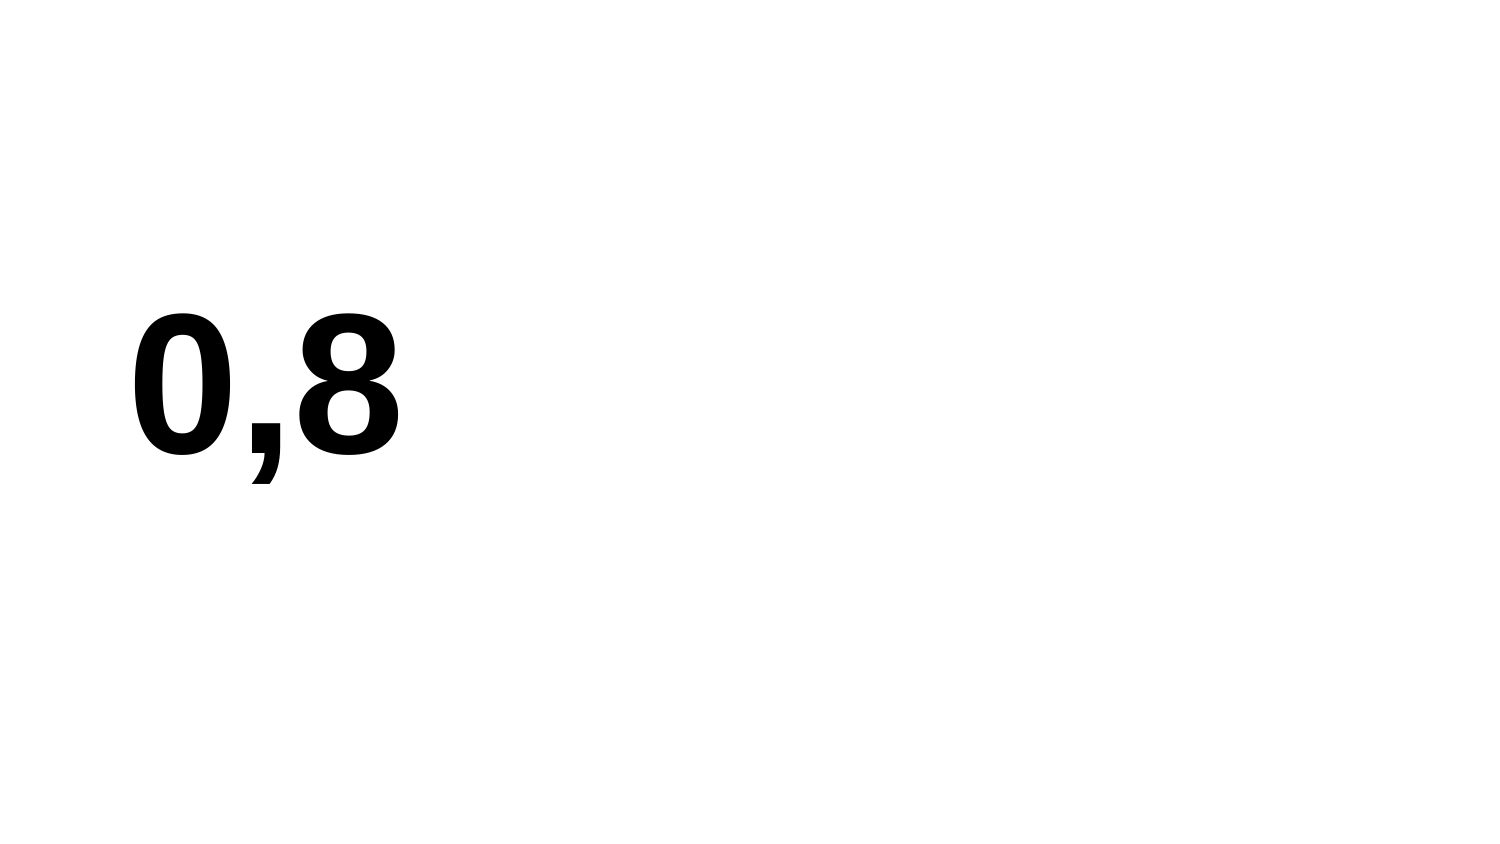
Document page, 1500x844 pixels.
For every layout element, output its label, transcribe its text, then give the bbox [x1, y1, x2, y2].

text_box 0,8 [112, 235, 1388, 509]
